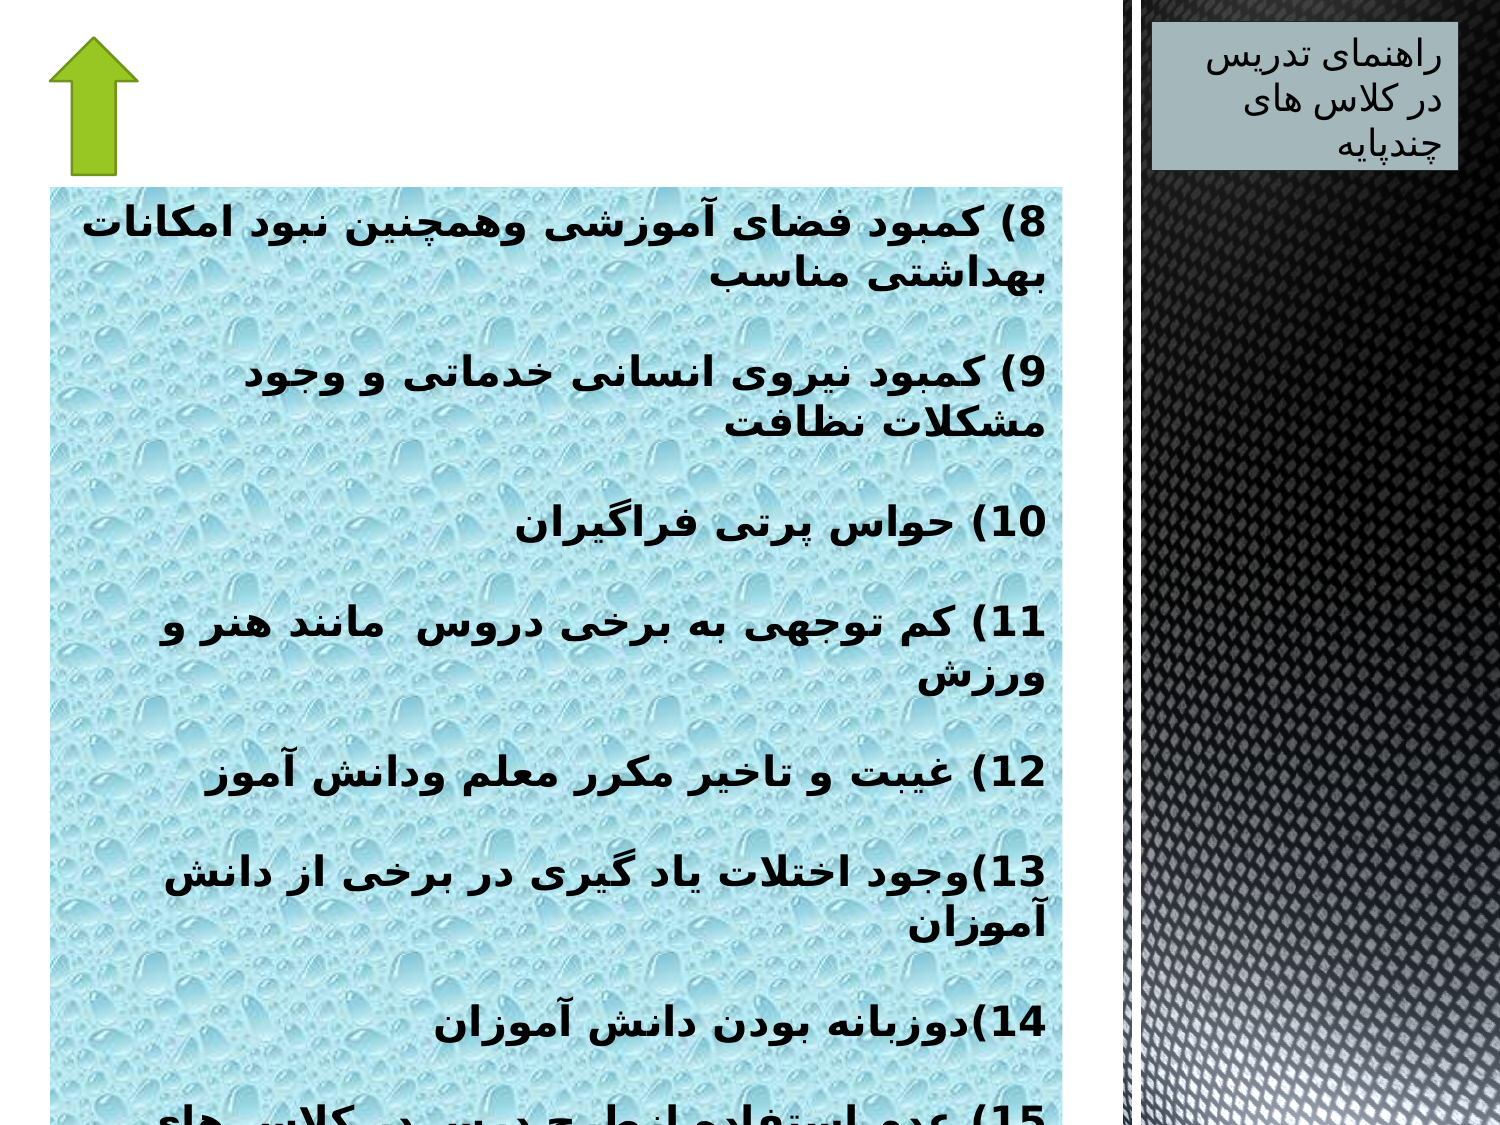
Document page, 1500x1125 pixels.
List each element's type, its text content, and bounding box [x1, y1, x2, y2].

text_box [48, 36, 139, 177]
text_box راهنمای تدریس در کلاس های چندپایه [1151, 21, 1459, 171]
text_box 8) کمبود فضای آموزشی وهمچنین نبود امکانات بهداشتی مناسب 9) کمبود نیروی انسانی خدماتی و وجود مشکلات نظافت 10) حواس پرتی فراگیران 11) کم توجهی به برخی دروس مانند هنر و ورزش 12) غیبت و تاخیر مکرر معلم ودانش آموز 13)وجود اختلات یاد گیری در برخی از دانش آموزان 14)دوزبانه بودن دانش آموزان 15) عدم استفاده ازطرح درس در کلاس های چند پایه [50, 187, 1063, 1125]
picture [1123, 0, 1500, 1125]
